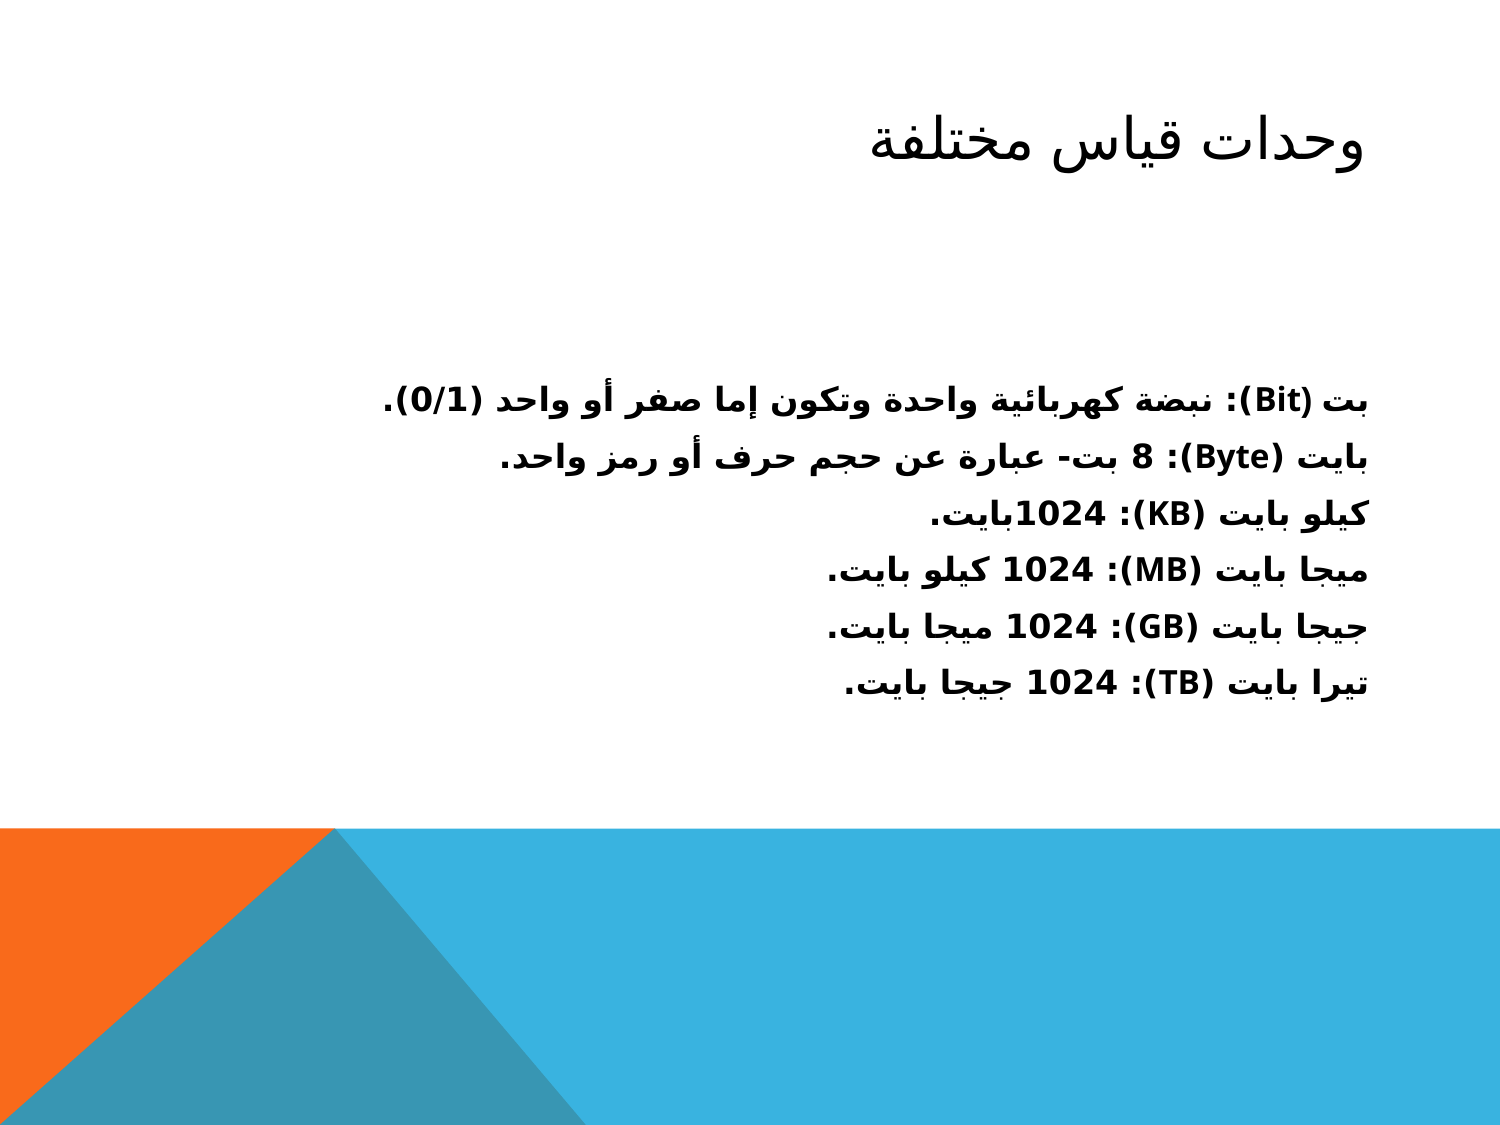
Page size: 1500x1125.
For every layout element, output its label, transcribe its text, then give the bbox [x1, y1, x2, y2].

list بت (Bit): نبضة كهربائية واحدة وتكون إما صفر أو واحد (0/1). بايت (Byte): 8 بت- عبارة عن حجم حرف أو رمز واحد. كيلو بايت (KB): 1024بايت. ميجا بايت (MB): 1024 كيلو بايت. جيجا بايت (GB): 1024 ميجا بايت. تيرا بايت (TB): 1024 جيجا بايت. [159, 314, 1385, 1040]
title وحدات قياس مختلفة [194, 42, 1383, 231]
